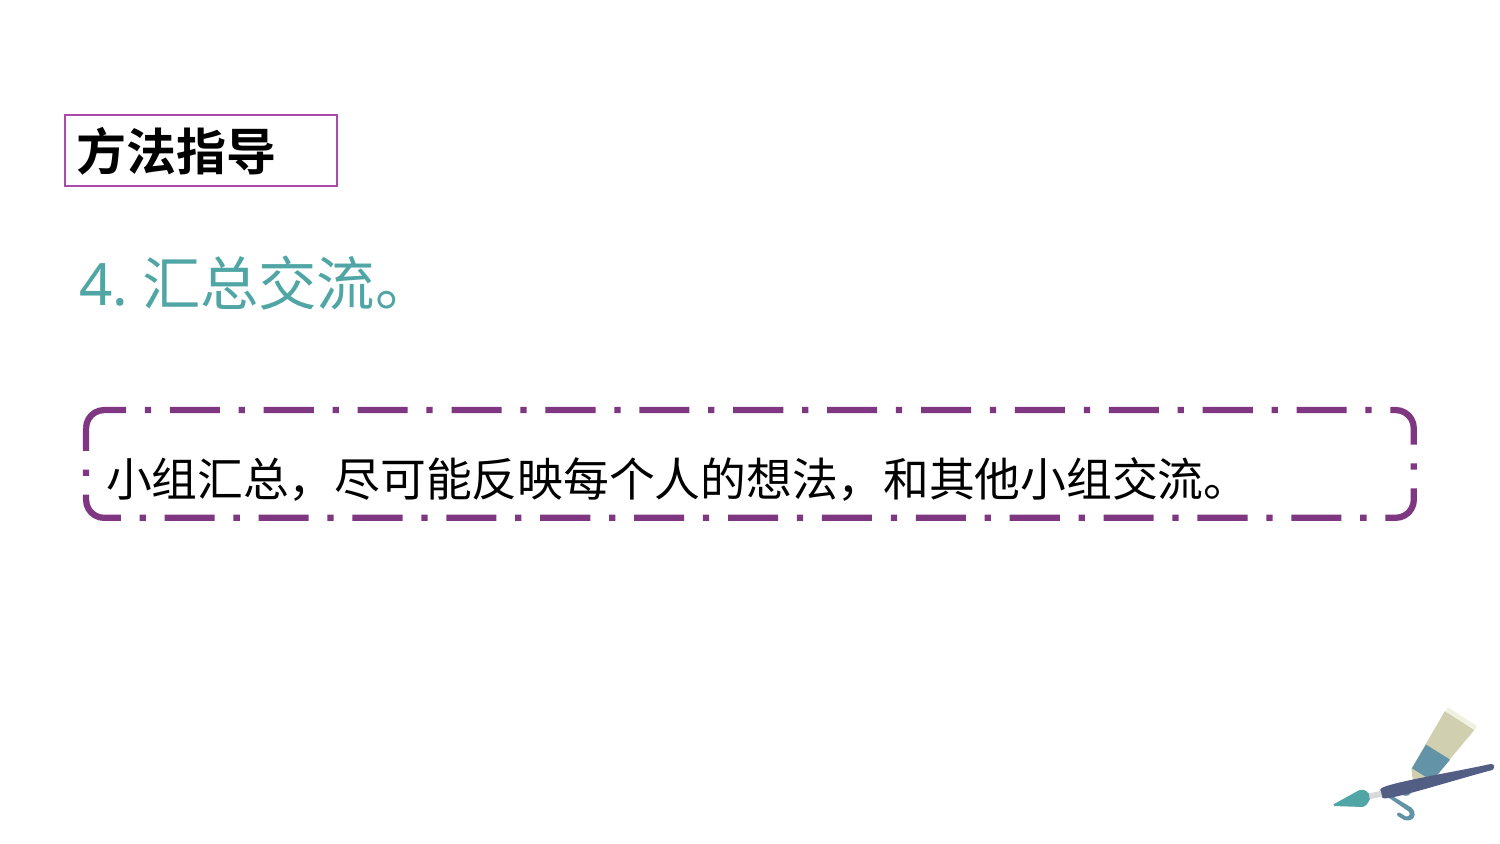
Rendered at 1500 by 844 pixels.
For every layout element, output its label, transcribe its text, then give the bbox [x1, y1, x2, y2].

text_box 小组汇总，尽可能反映每个人的想法，和其他小组交流。 [86, 410, 1414, 518]
text_box 4.汇总交流。 [64, 204, 1140, 325]
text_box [1358, 708, 1481, 844]
text_box 方法指导 [64, 114, 338, 187]
